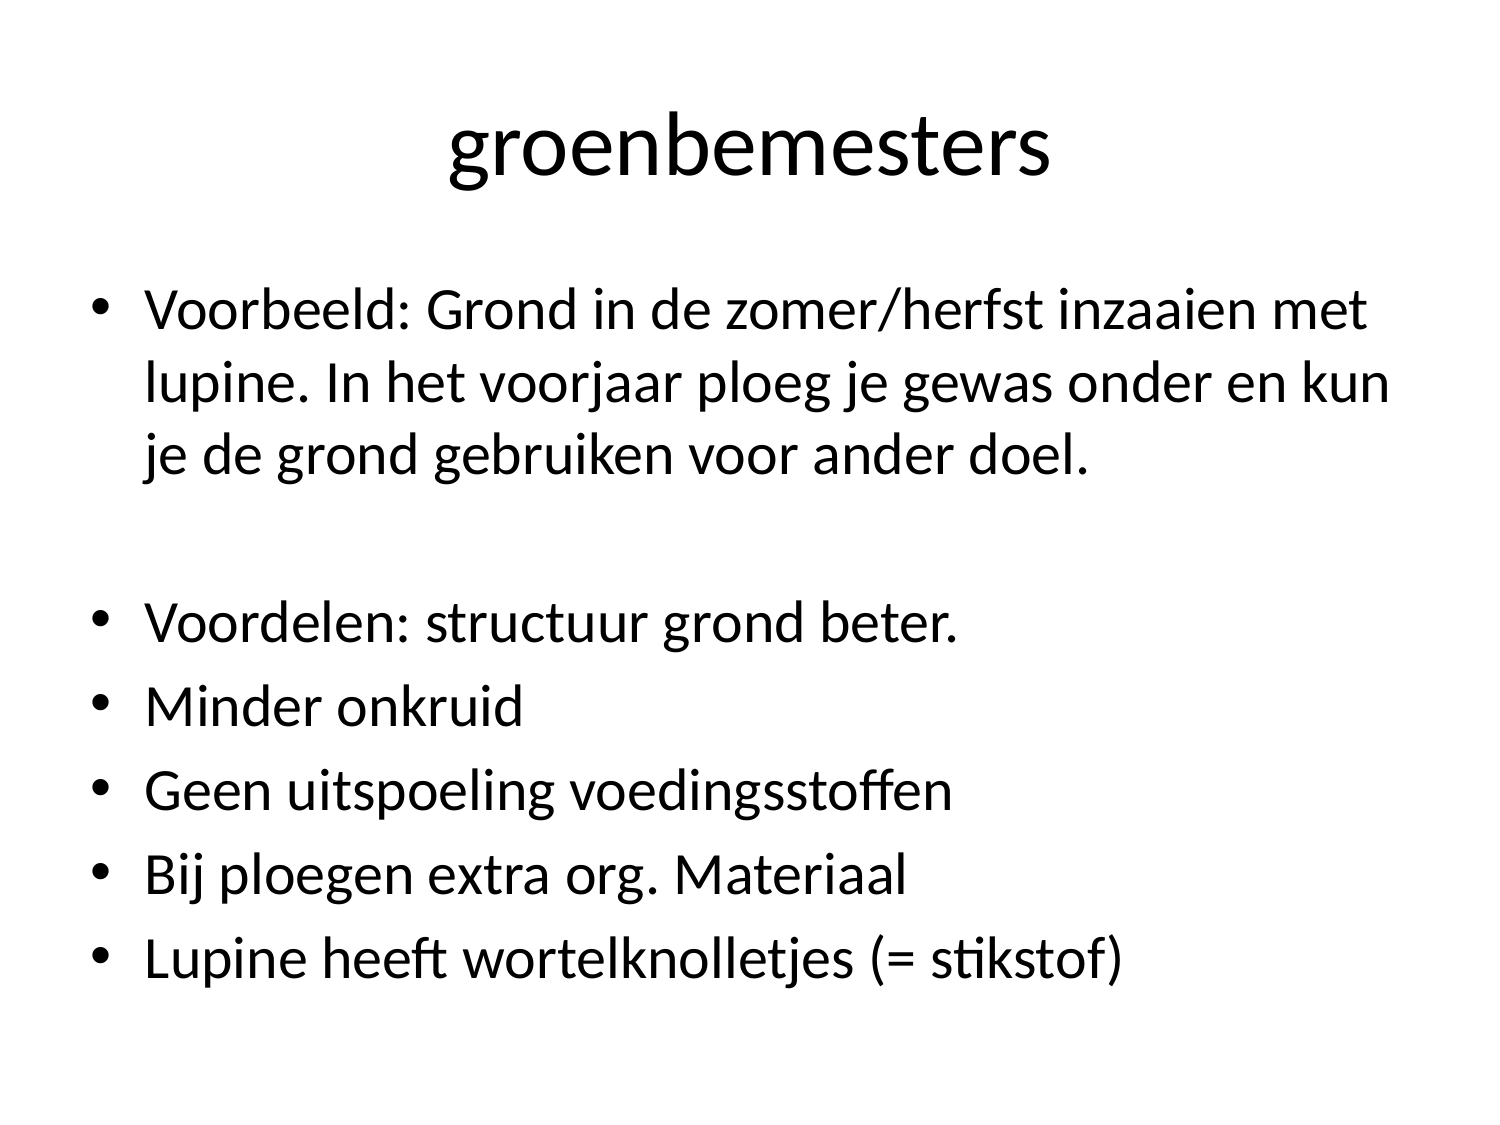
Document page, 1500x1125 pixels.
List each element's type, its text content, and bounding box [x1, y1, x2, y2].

list Voorbeeld: Grond in de zomer/herfst inzaaien met lupine. In het voorjaar ploeg je gewas onder en kun je de grond gebruiken voor ander doel. Voordelen: structuur grond beter. Minder onkruid Geen uitspoeling voedingsstoffen Bij ploegen extra org. Materiaal Lupine heeft wortelknolletjes (= stikstof) [75, 262, 1425, 1005]
title groenbemesters [75, 45, 1425, 233]
